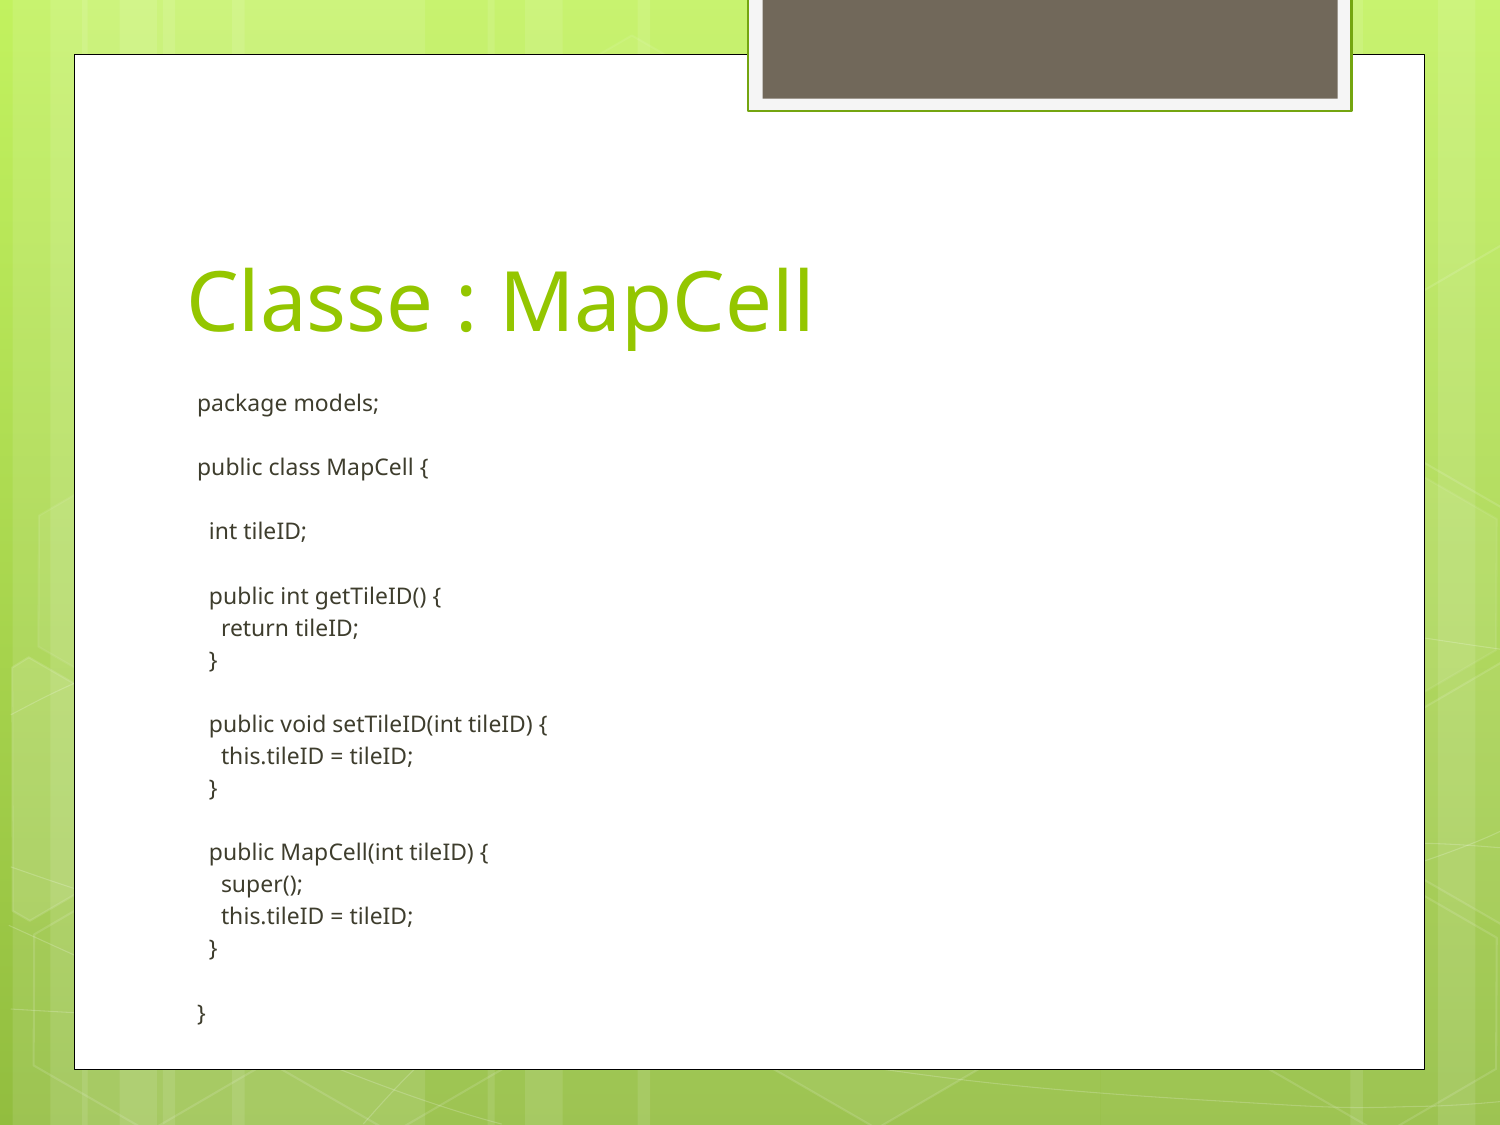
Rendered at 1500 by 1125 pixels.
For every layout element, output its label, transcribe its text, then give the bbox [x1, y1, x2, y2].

title Classe : MapCell [171, 168, 1324, 357]
list package models; public class MapCell { int tileID; public int getTileID() { return tileID; } public void setTileID(int tileID) { this.tileID = tileID; } public MapCell(int tileID) { super(); this.tileID = tileID; } } [171, 381, 1283, 1035]
